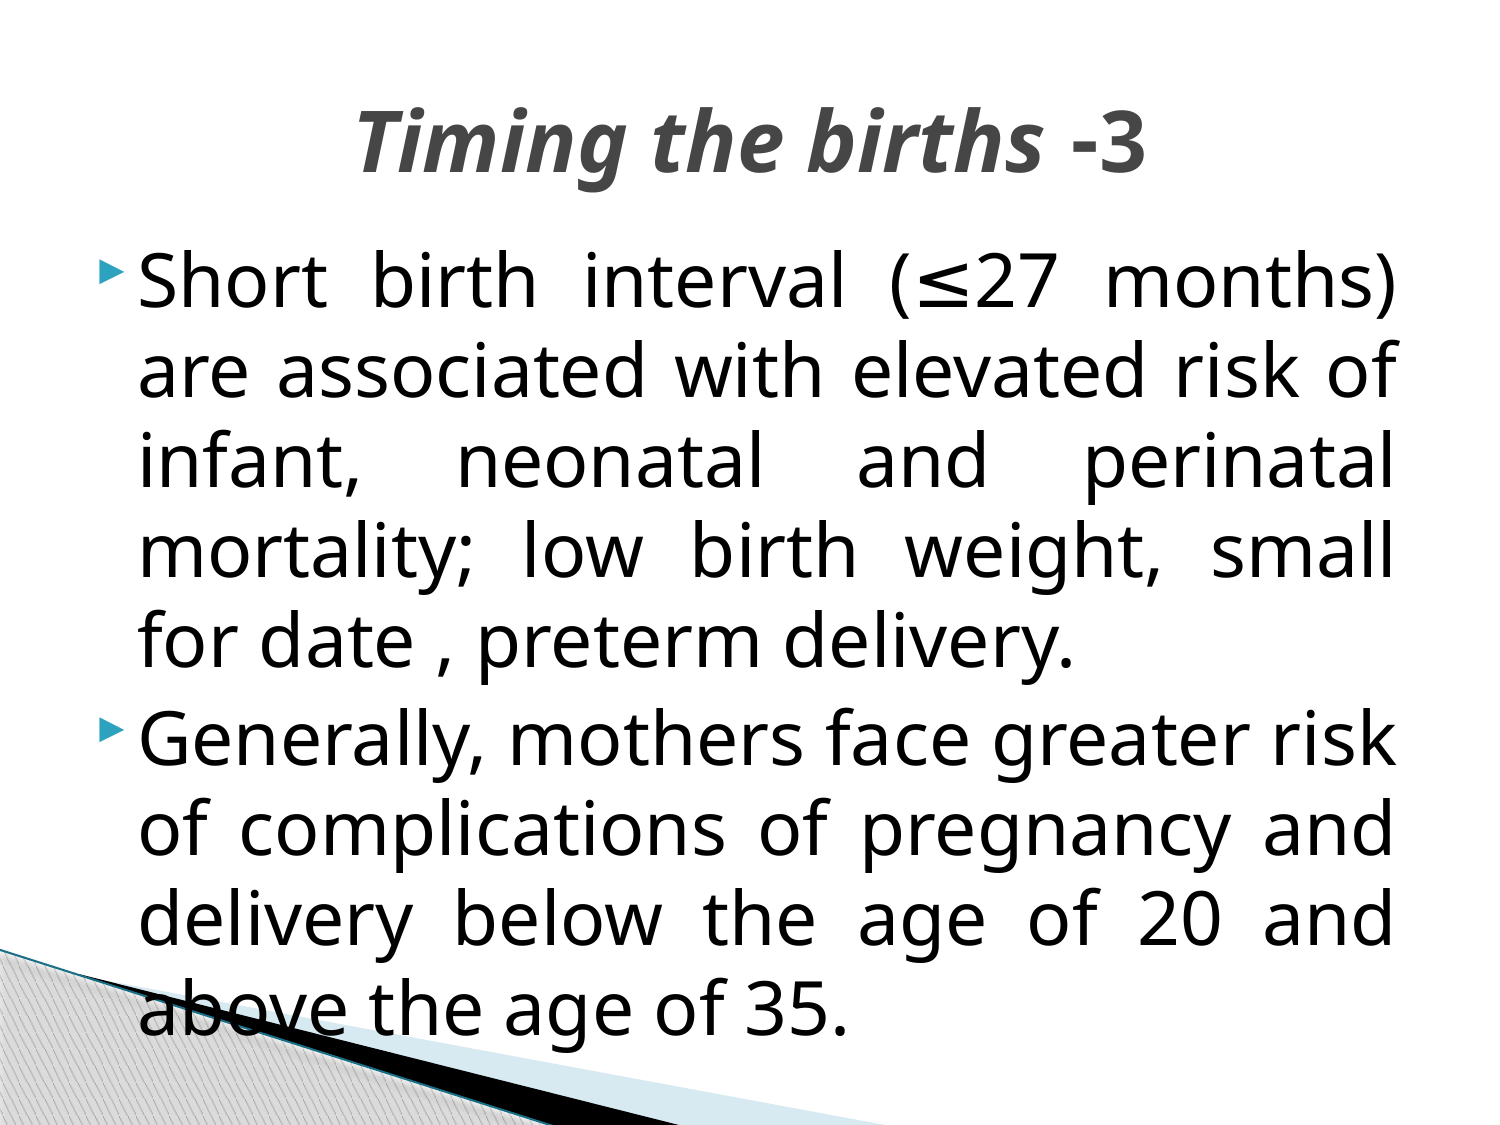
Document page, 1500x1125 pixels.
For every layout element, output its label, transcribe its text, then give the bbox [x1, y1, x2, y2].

title 3- Timing the births [75, 45, 1425, 233]
list Short birth interval (≤27 months) are associated with elevated risk of infant, neonatal and perinatal mortality; low birth weight, small for date , preterm delivery. Generally, mothers face greater risk of complications of pregnancy and delivery below the age of 20 and above the age of 35. [62, 224, 1413, 1063]
